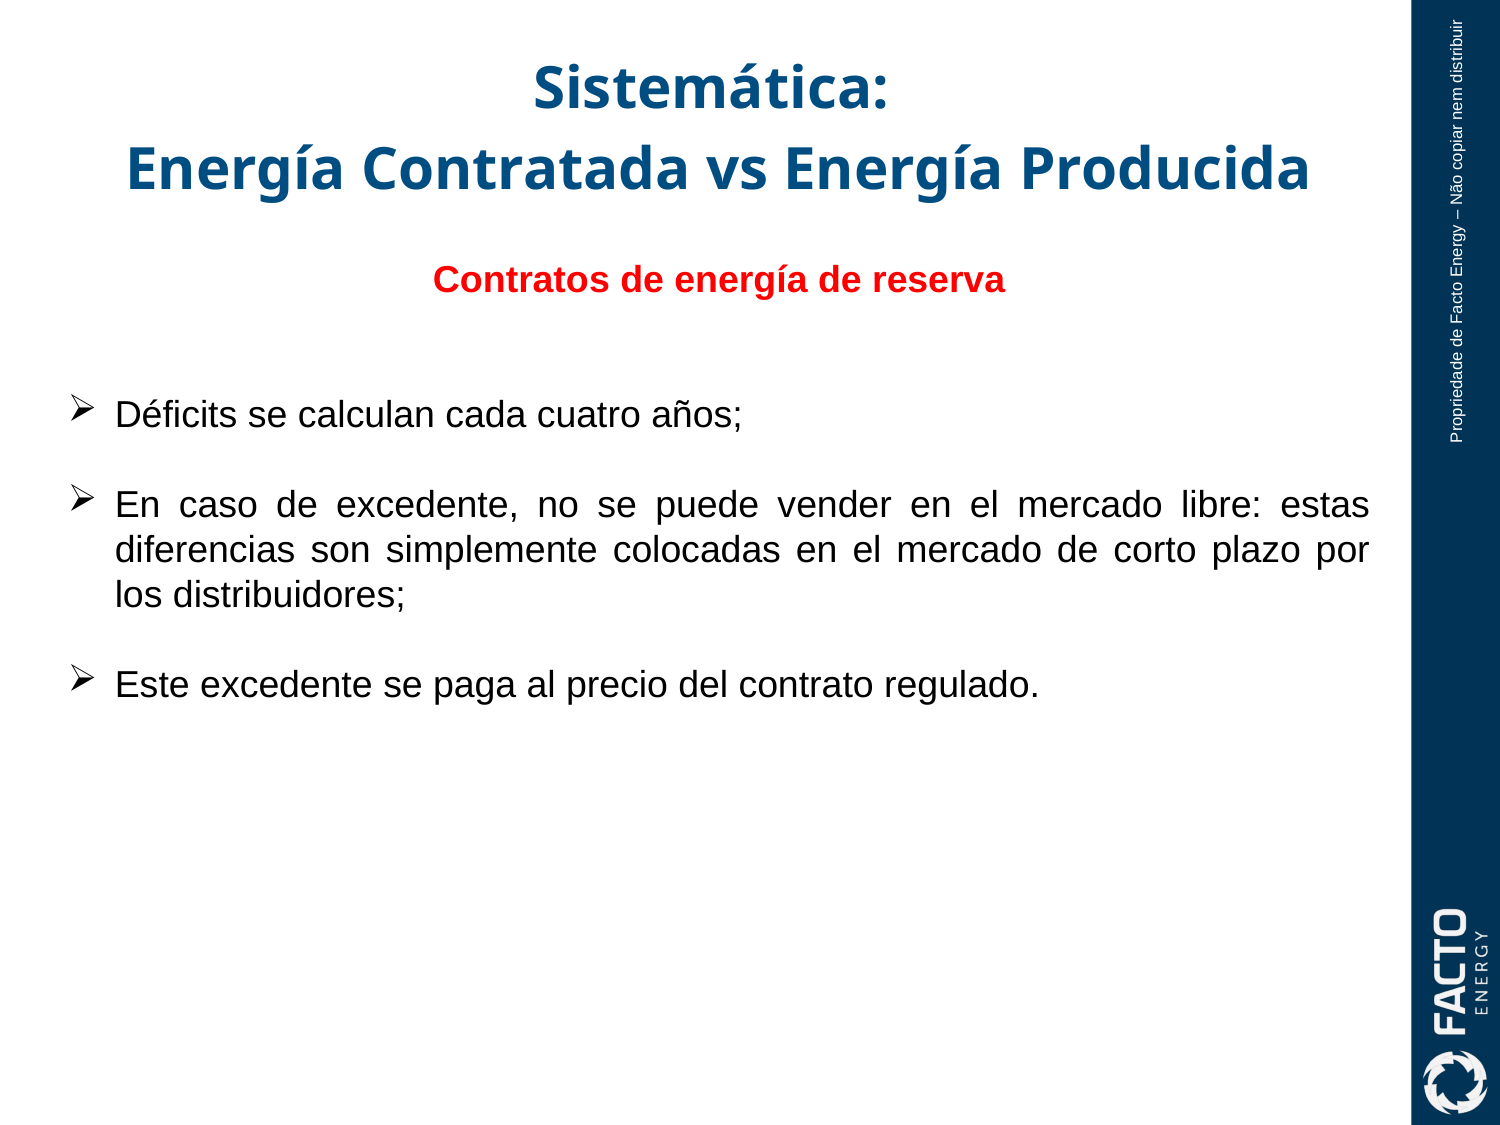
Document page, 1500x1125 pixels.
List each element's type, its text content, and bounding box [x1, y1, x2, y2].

text_box Sistemática: Energía Contratada vs Energía Producida [52, 42, 1385, 210]
text_box Propriedade de Facto Energy – Não copiar nem distribuir [1437, 4, 1473, 458]
text_box Contratos de energía de reserva Déficits se calculan cada cuatro años; En caso de excedente, no se puede vender en el mercado libre: estas diferencias son simplemente colocadas en el mercado de corto plazo por los distribuidores; Este excedente se paga al precio del contrato regulado. [53, 210, 1385, 713]
text_box [1411, 1055, 1500, 1125]
picture [1349, 906, 1500, 1118]
text_box [1411, 0, 1500, 974]
